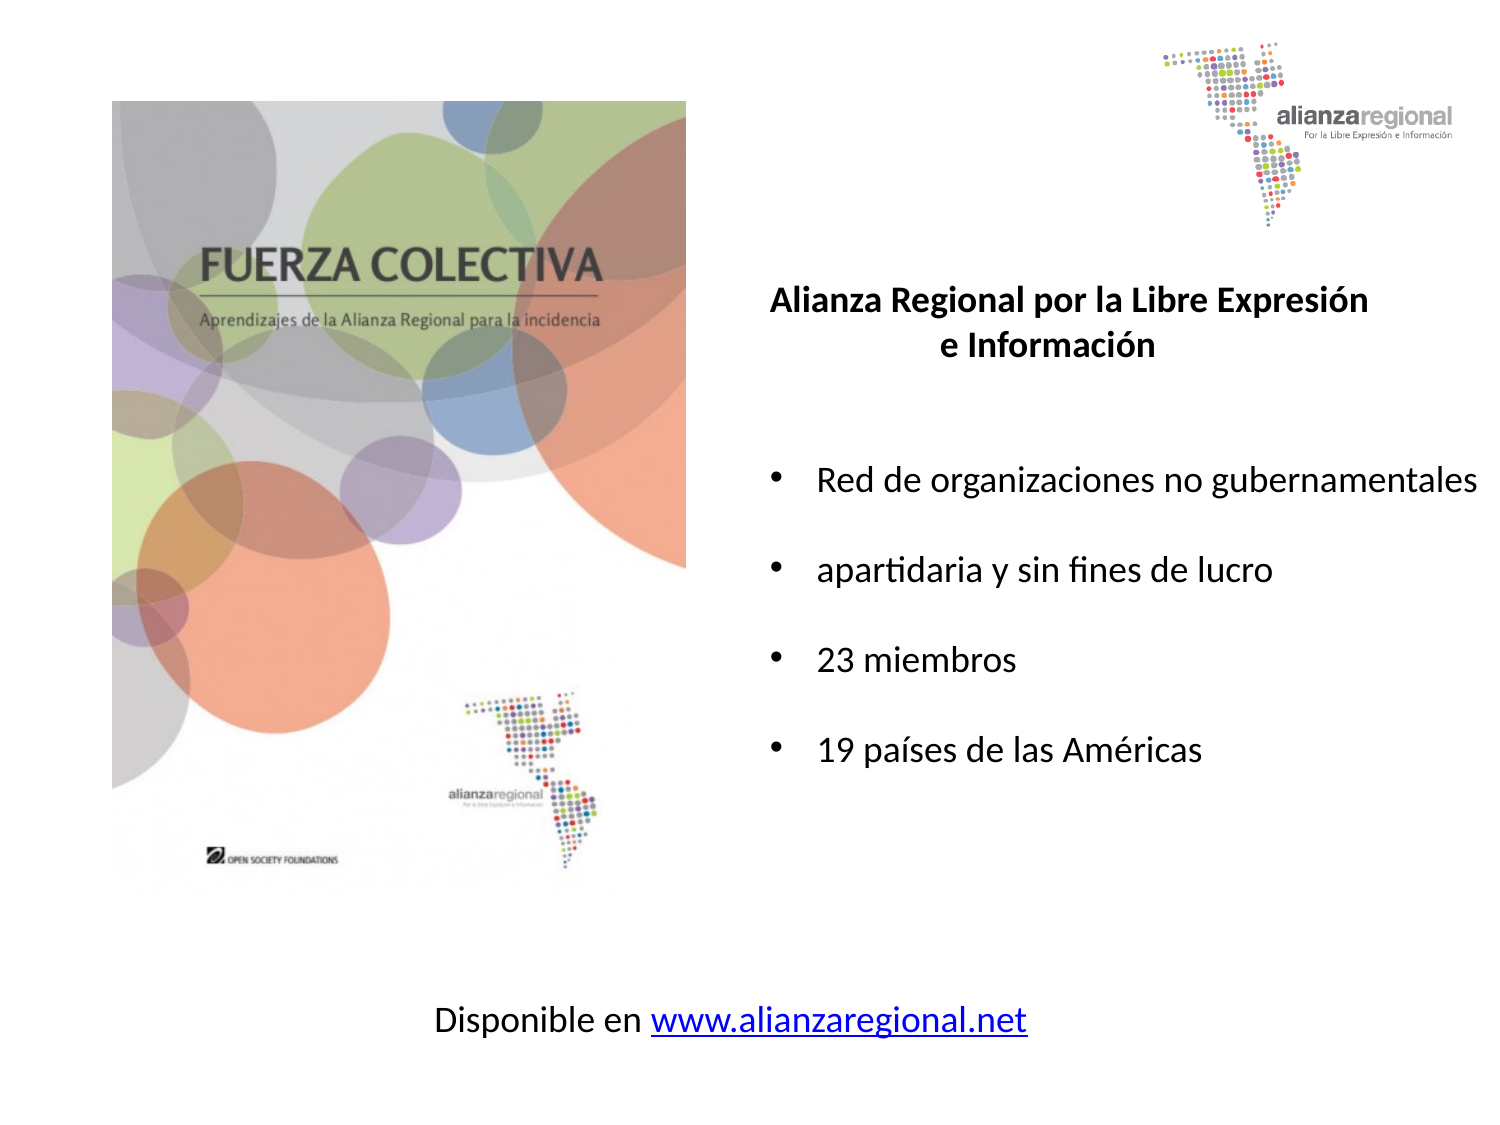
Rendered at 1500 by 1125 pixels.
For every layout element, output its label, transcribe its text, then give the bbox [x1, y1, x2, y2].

picture [111, 101, 687, 893]
text_box Alianza Regional por la Libre Expresión e Información Red de organizaciones no gubernamentales apartidaria y sin fines de lucro 23 miembros 19 países de las Américas [754, 267, 1494, 777]
picture [1163, 42, 1452, 227]
text_box Disponible en www.alianzaregional.net [419, 987, 1052, 1048]
